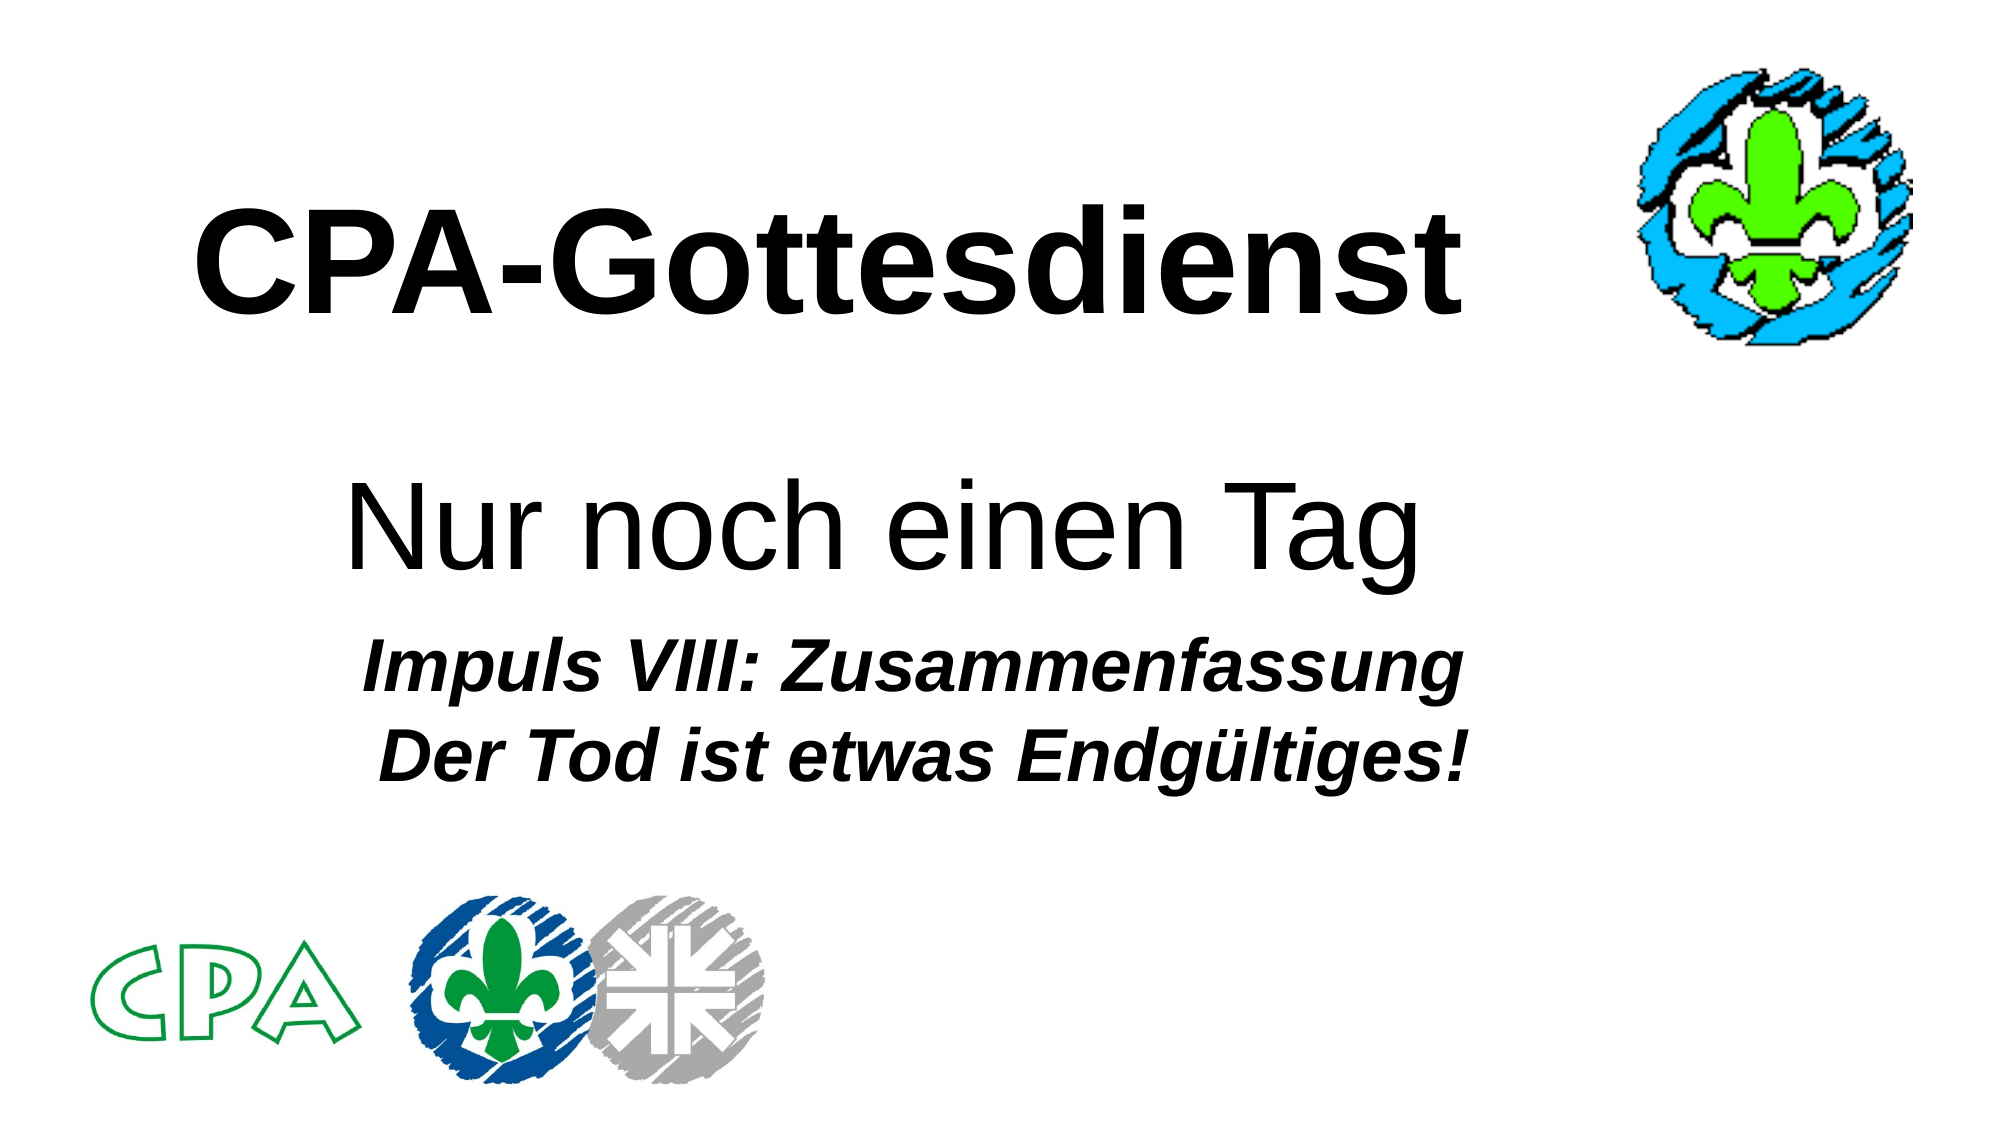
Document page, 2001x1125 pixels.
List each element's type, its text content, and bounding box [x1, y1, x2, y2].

picture [90, 893, 768, 1085]
title CPA-Gottesdienst [114, 133, 1543, 375]
subtitle Nur noch einen Tag [303, 437, 1464, 608]
text_box Impuls VIII: Zusammenfassung Der Tod ist etwas Endgültiges! [208, 608, 1642, 804]
picture [1628, 66, 1913, 350]
